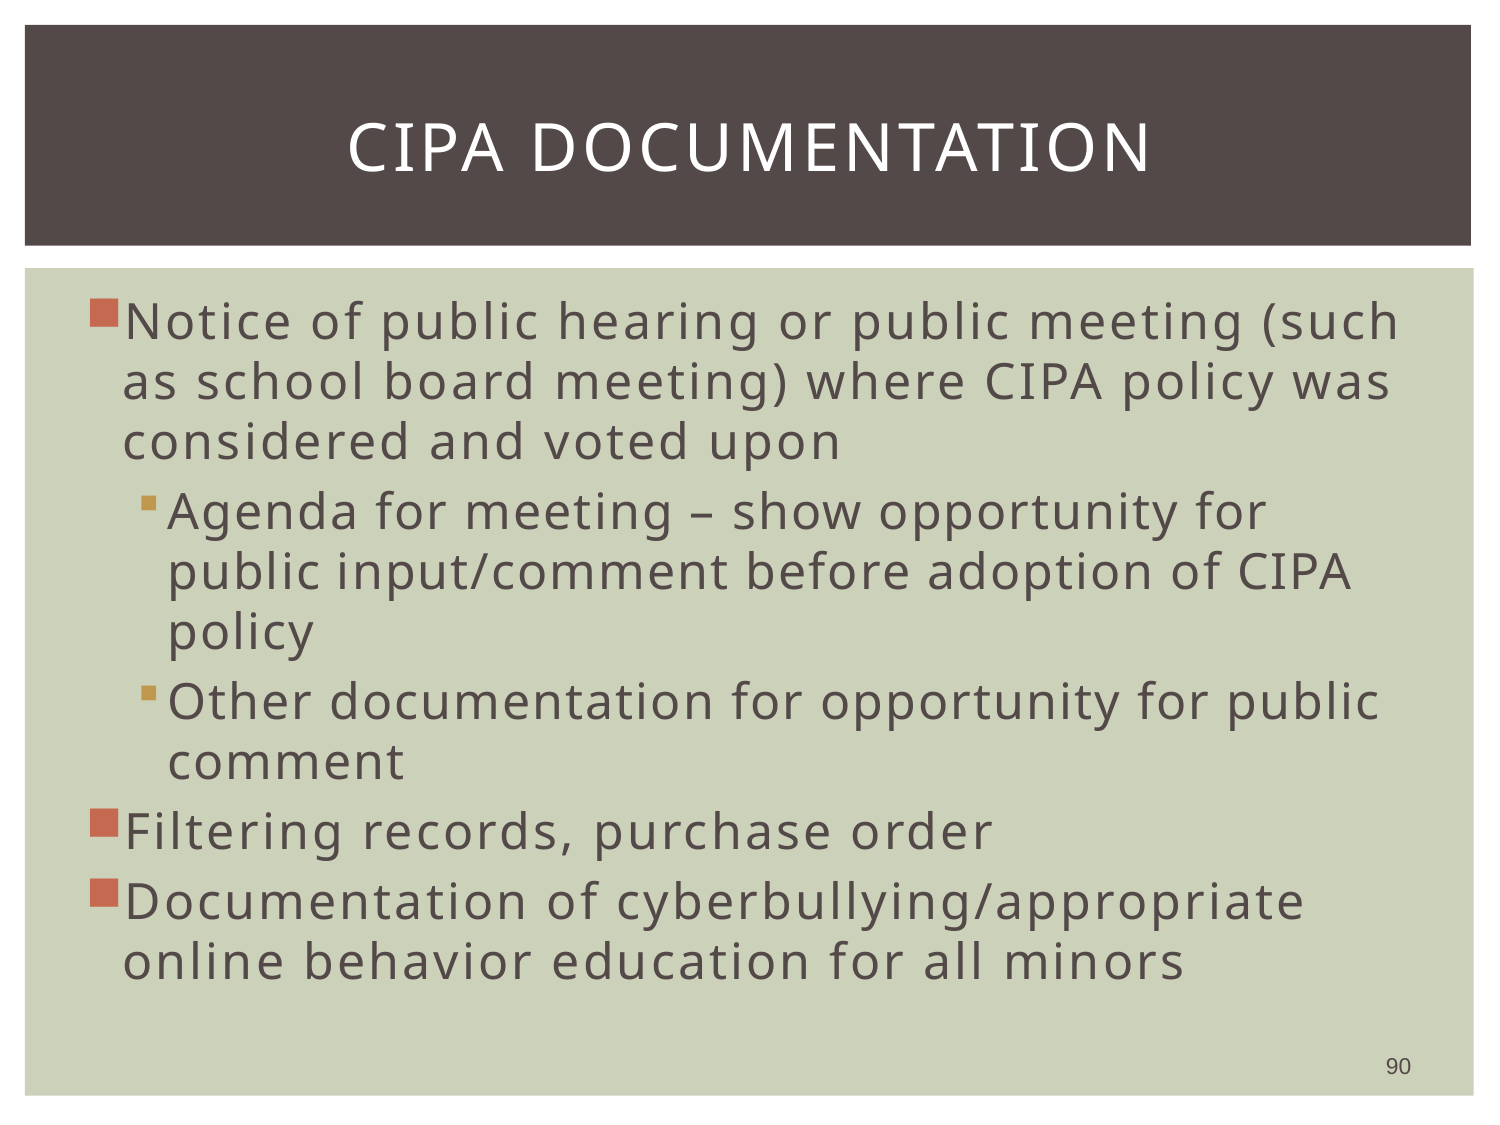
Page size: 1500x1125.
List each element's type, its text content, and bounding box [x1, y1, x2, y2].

title CIPA Documentation [62, 58, 1438, 232]
slide_number 90 [1349, 1041, 1448, 1089]
list Notice of public hearing or public meeting (such as school board meeting) where CIPA policy was considered and voted upon Agenda for meeting – show opportunity for public input/comment before adoption of CIPA policy Other documentation for opportunity for public comment Filtering records, purchase order Documentation of cyberbullying/appropriate online behavior education for all minors [62, 282, 1442, 1005]
